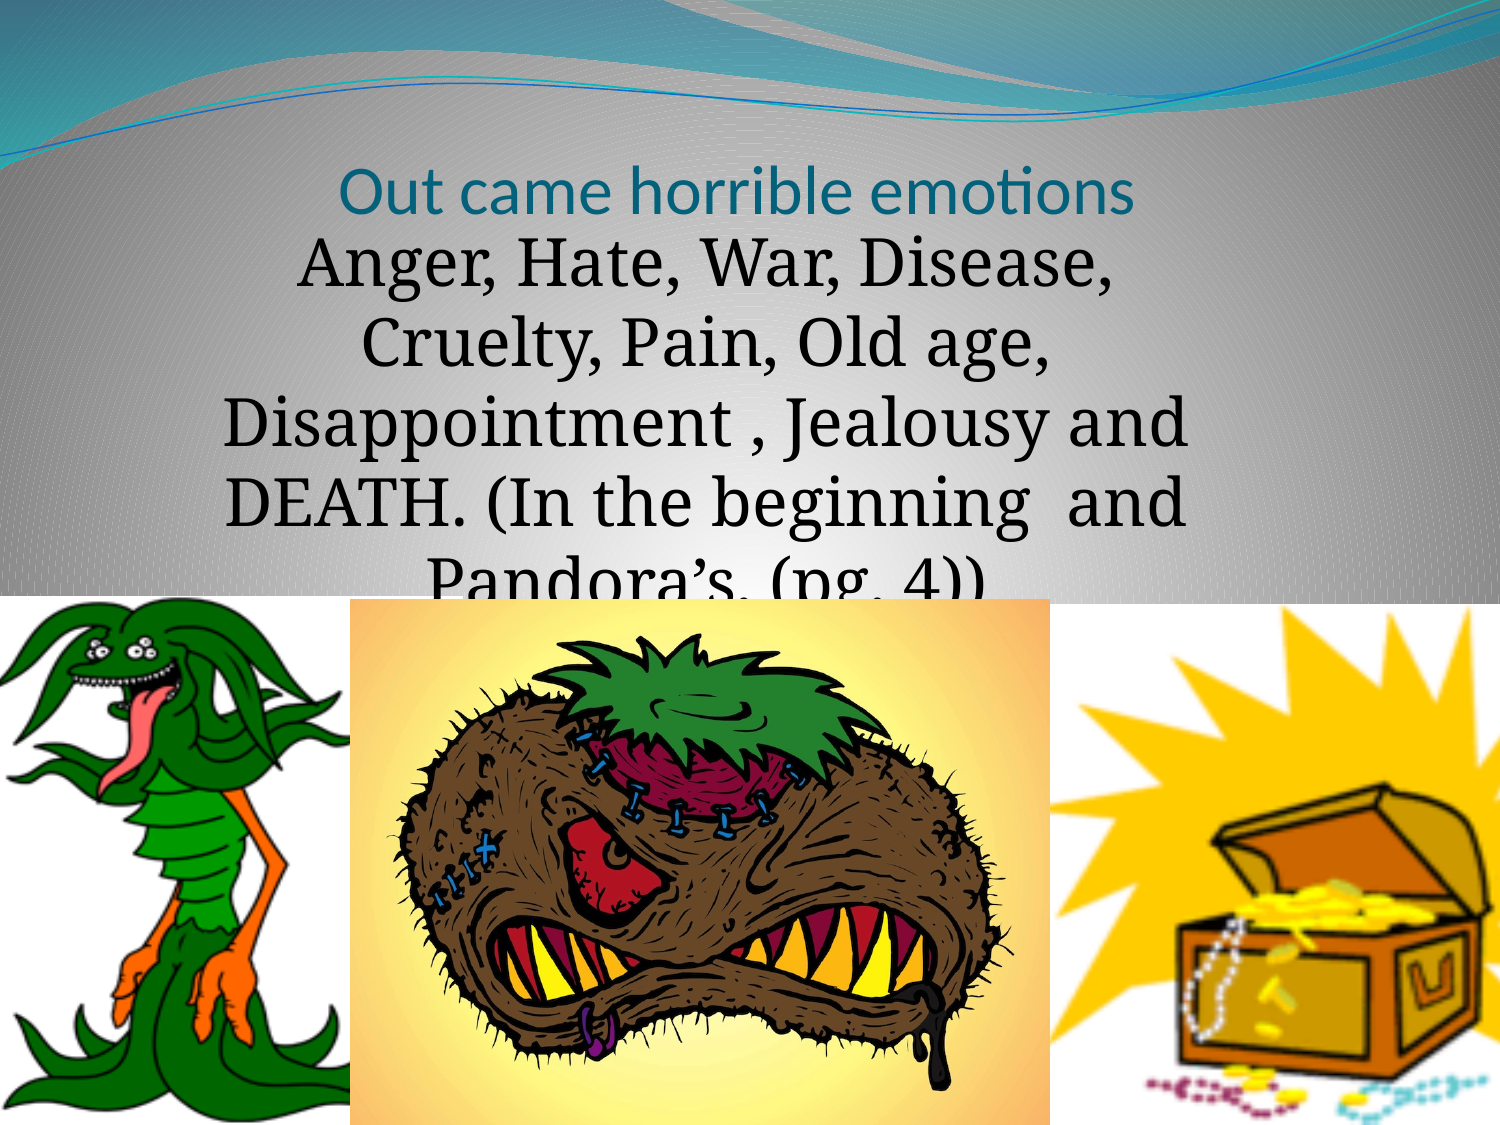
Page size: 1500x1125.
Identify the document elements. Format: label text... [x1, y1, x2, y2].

text_box Anger, Hate, War, Disease, Cruelty, Pain, Old age, Disappointment , Jealousy and DEATH. (In the beginning and Pandora’s, (pg. 4)) [162, 212, 1250, 603]
picture [0, 595, 1051, 1125]
title Out came horrible emotions [62, 137, 1413, 313]
picture [1053, 604, 1500, 1125]
